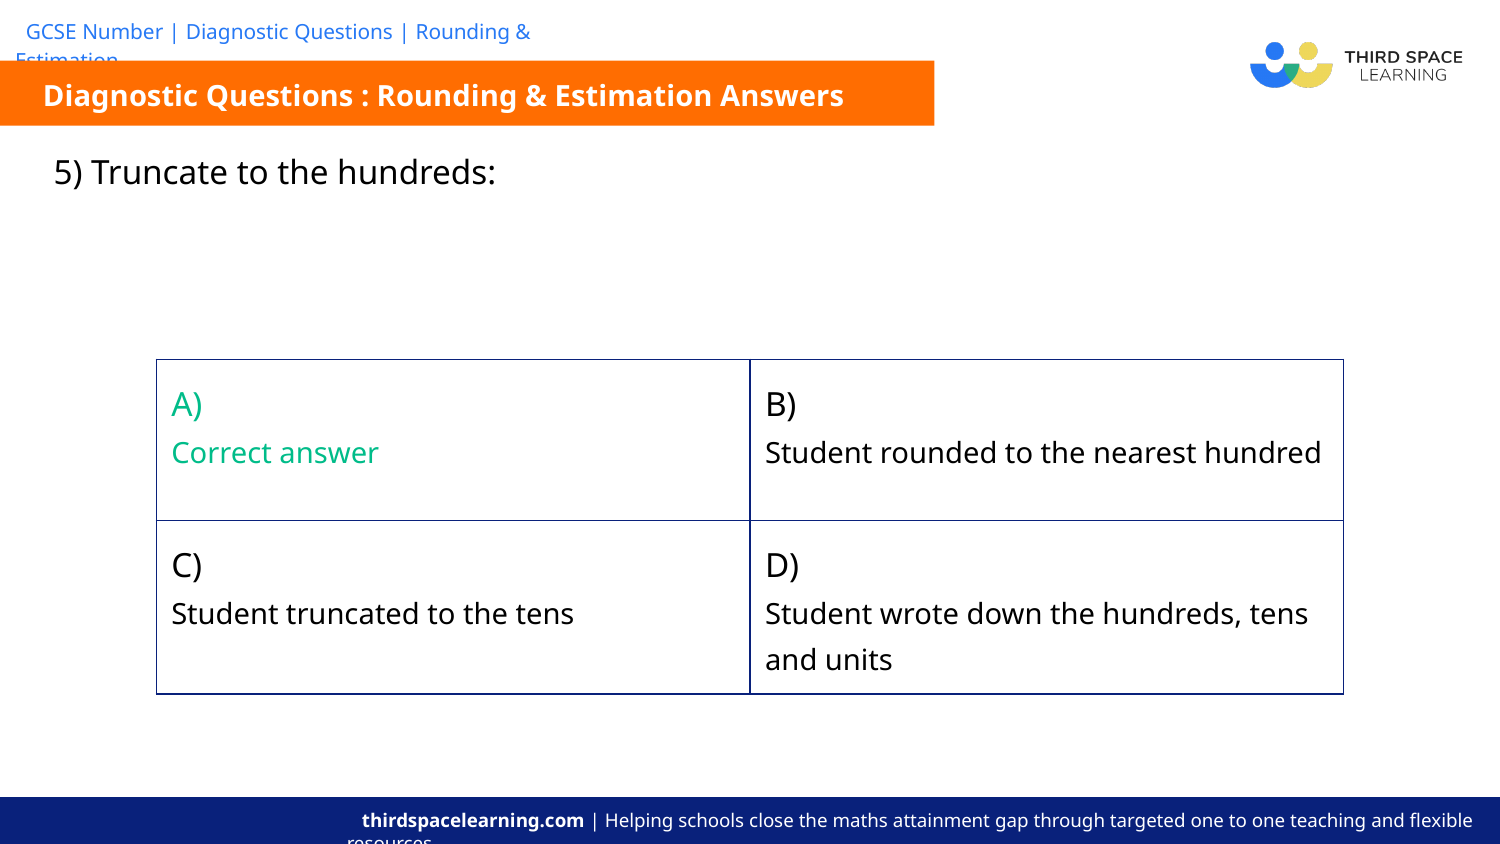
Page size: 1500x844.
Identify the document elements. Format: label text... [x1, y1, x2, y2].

picture [1250, 33, 1465, 99]
text_box Diagnostic Questions : Rounding & Estimation Answers [27, 61, 862, 127]
